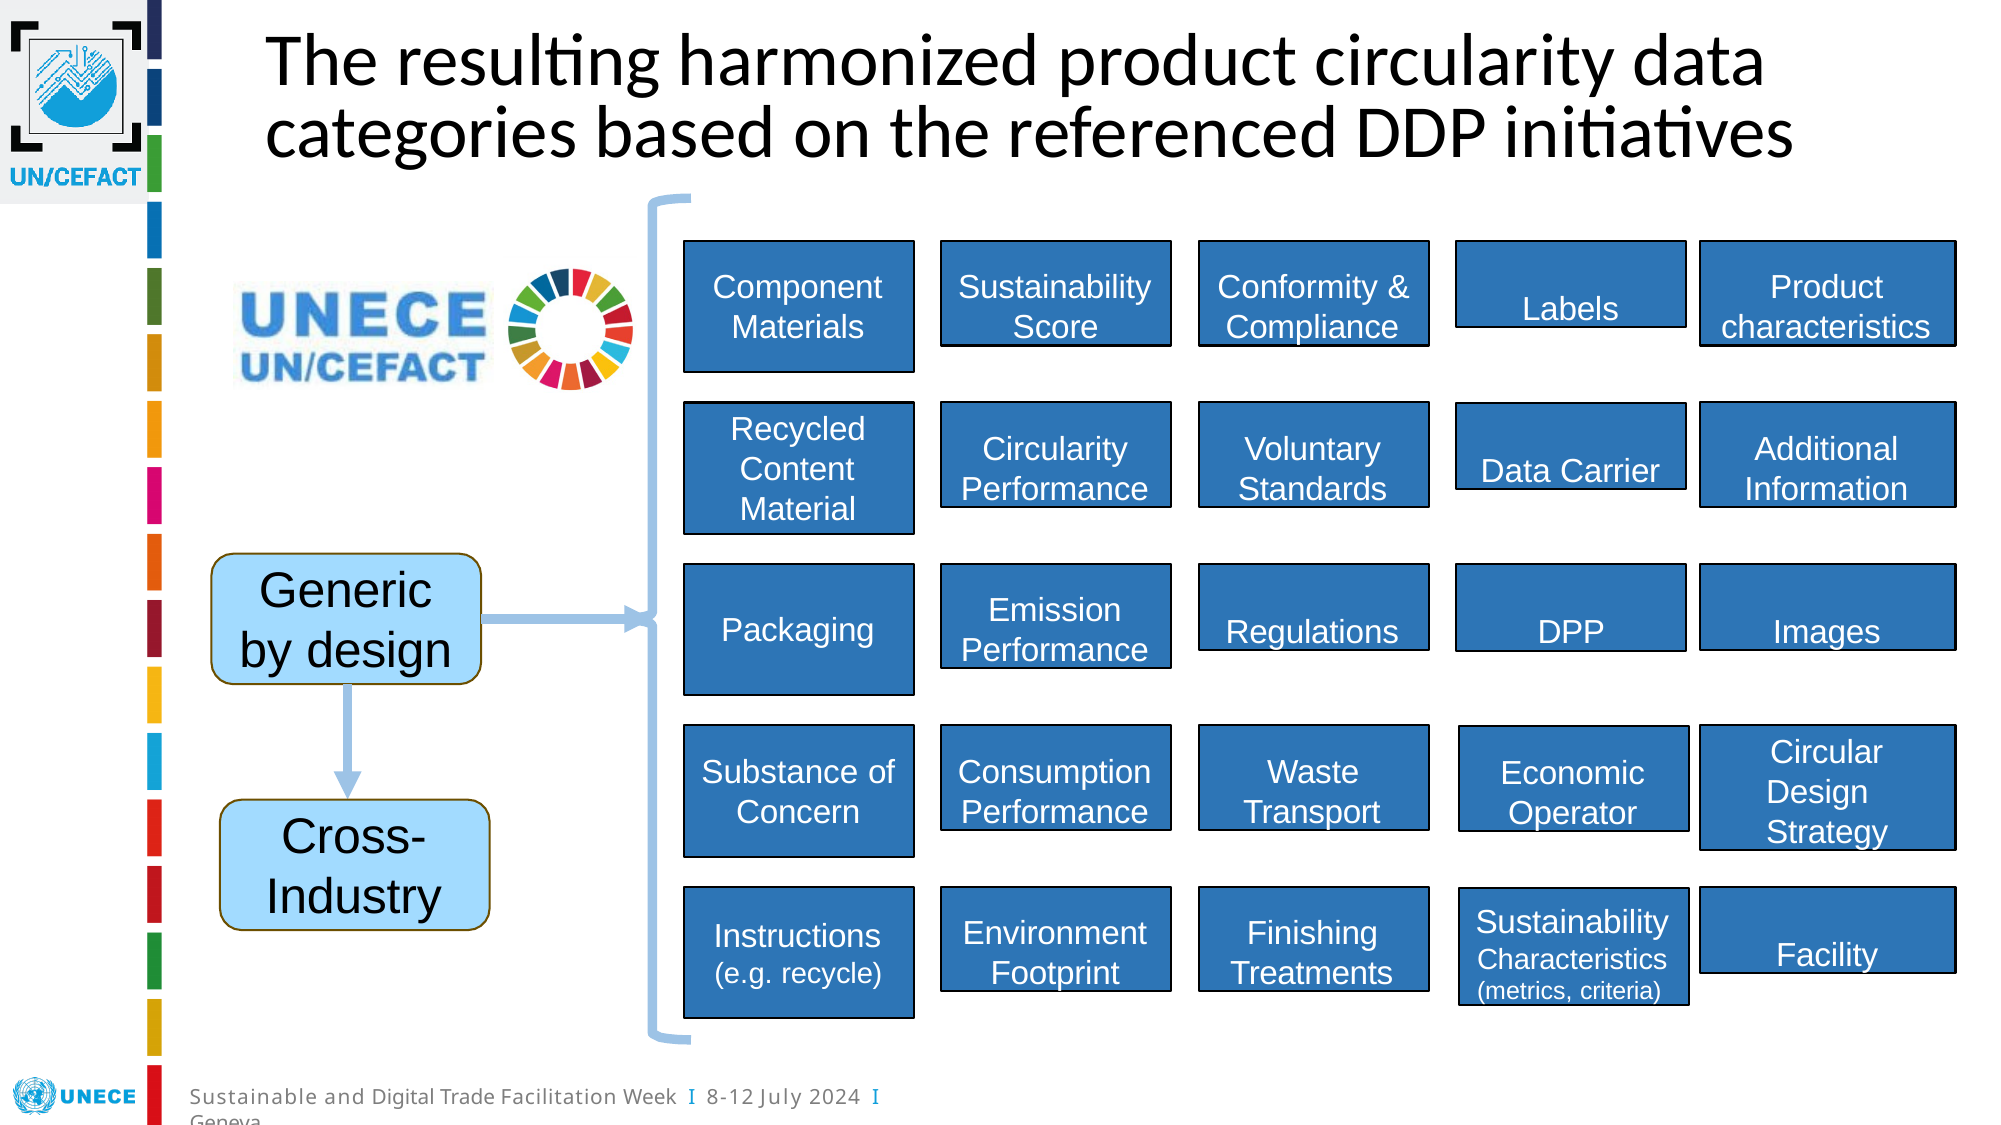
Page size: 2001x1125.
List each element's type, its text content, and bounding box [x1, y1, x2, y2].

text_box Sustainability Score [941, 240, 1172, 346]
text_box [218, 604, 653, 932]
text_box Sustainability Characteristics (metrics, criteria) [1458, 887, 1689, 1005]
text_box Circular Design Strategy [1700, 725, 1956, 850]
text_box Finishing Treatments [1198, 886, 1429, 992]
text_box Data Carrier [1456, 402, 1687, 489]
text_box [0, 0, 163, 1125]
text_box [696, 562, 916, 696]
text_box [210, 193, 696, 1045]
picture [232, 281, 494, 390]
text_box Environment Footprint [941, 886, 1172, 992]
title The resulting harmonized product circularity data categories based on the referenced DDP initiatives [263, 0, 1872, 195]
text_box Economic Operator [1458, 726, 1689, 831]
text_box Images [1700, 563, 1956, 651]
text_box Voluntary Standards [1198, 402, 1429, 507]
text_box Product characteristics [1700, 240, 1956, 346]
text_box Circularity Performance [941, 402, 1172, 507]
text_box Labels [1456, 241, 1687, 328]
text_box DPP [1456, 564, 1687, 651]
text_box Consumption Performance [941, 725, 1172, 830]
text_box Conformity & Compliance [1198, 240, 1429, 346]
text_box Facility [1700, 886, 1956, 973]
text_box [696, 724, 916, 858]
text_box Regulations [1198, 563, 1429, 651]
text_box Sustainable and Digital Trade Facilitation Week I 8-12 July 2024 I Geneva [187, 1083, 895, 1125]
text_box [696, 239, 916, 393]
text_box Emission Performance [941, 563, 1172, 669]
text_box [696, 885, 916, 1019]
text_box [696, 401, 916, 535]
text_box Additional Information [1700, 402, 1956, 507]
text_box Waste Transport [1198, 725, 1429, 830]
